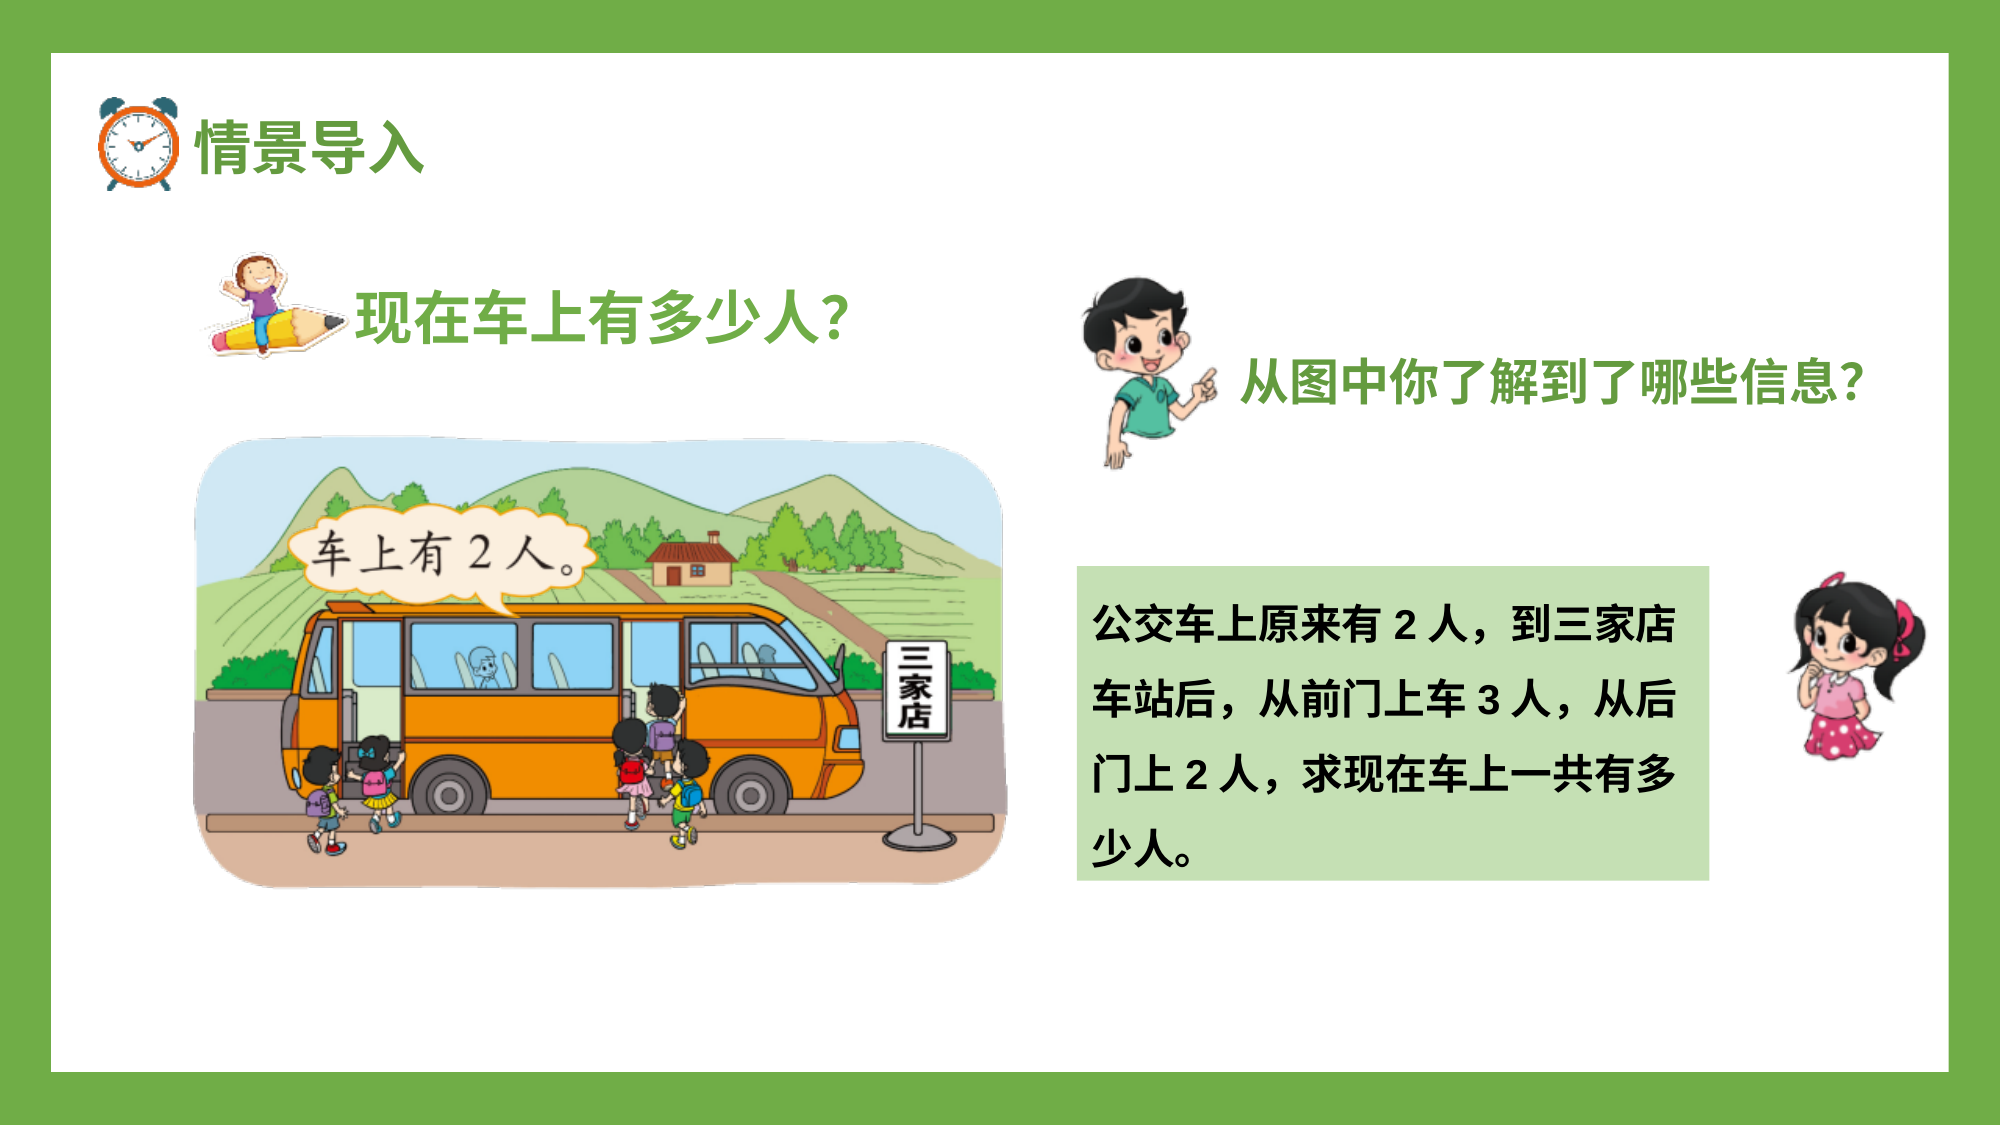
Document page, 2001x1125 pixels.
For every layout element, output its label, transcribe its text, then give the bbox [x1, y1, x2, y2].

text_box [178, 239, 1478, 394]
text_box 公交车上原来有2人，到三家店车站后，从前门上车3人，从后门上2人，求现在车上一共有多少人。 [1076, 566, 1710, 881]
picture [178, 428, 1023, 897]
picture [1780, 566, 1929, 765]
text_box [97, 97, 554, 191]
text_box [1076, 273, 1910, 473]
